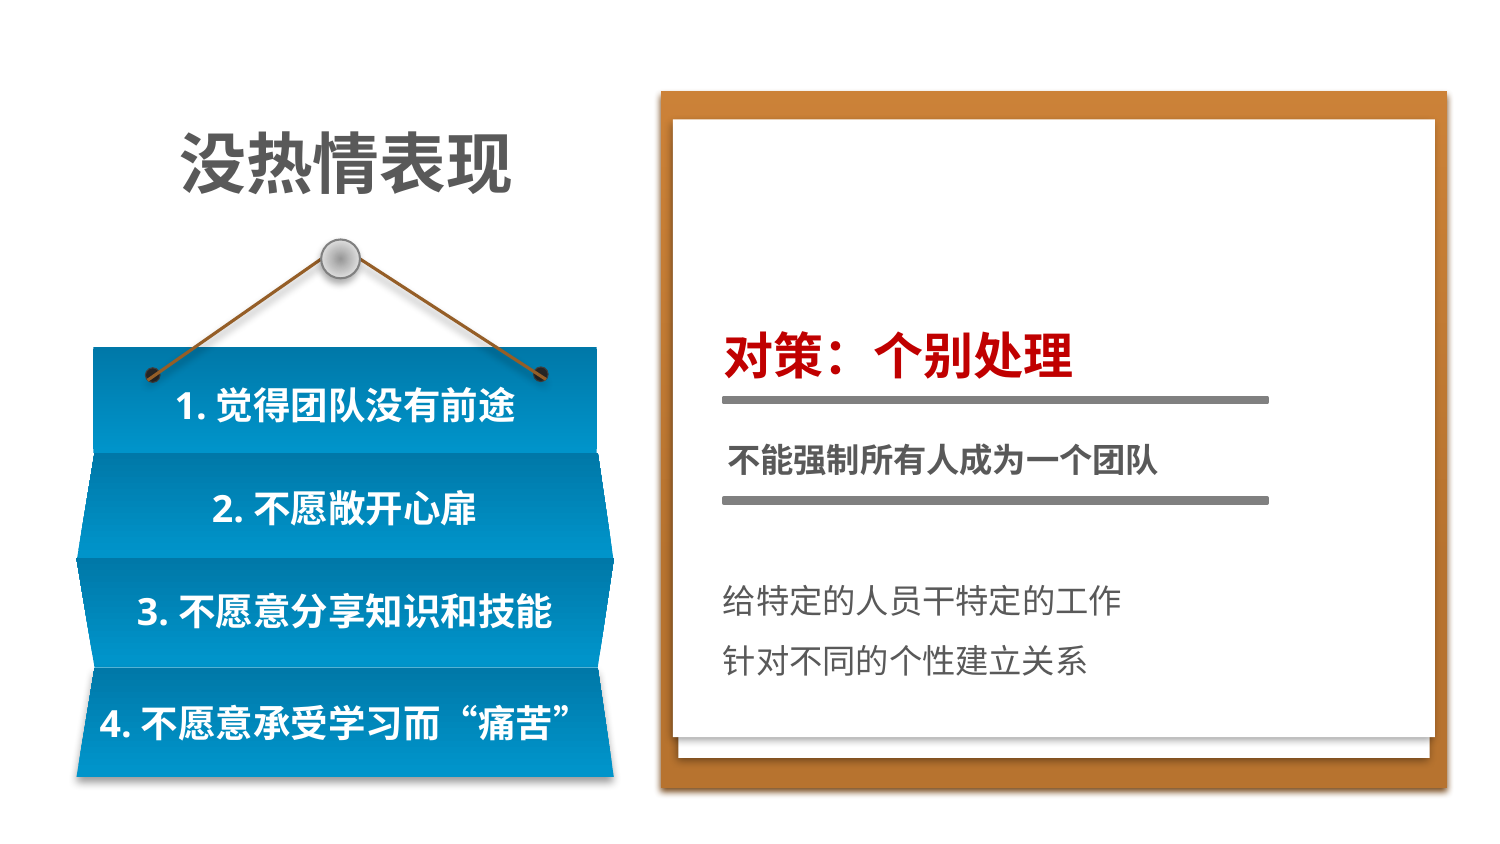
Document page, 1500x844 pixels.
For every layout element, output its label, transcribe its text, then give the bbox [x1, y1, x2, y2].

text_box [147, 258, 322, 381]
text_box [321, 239, 360, 279]
text_box 没热情表现 [105, 114, 587, 210]
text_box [76, 347, 615, 778]
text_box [660, 90, 1448, 789]
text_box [359, 258, 547, 380]
